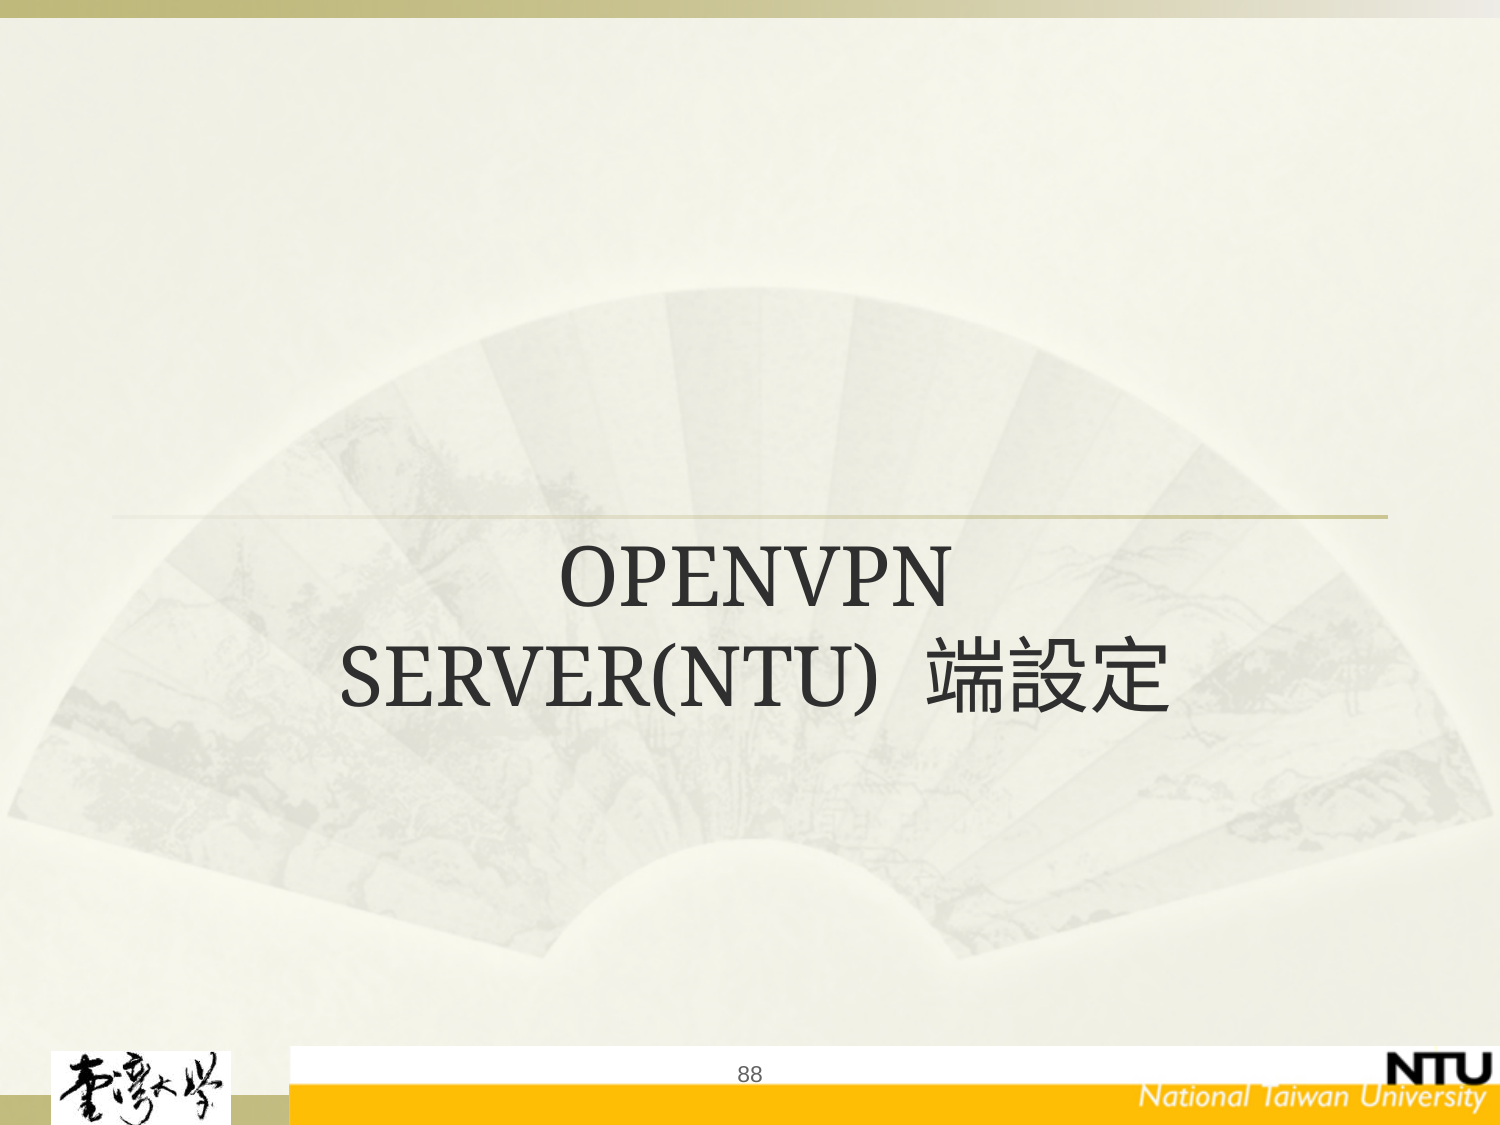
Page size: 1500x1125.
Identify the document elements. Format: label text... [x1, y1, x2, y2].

slide_number 88 [675, 1050, 825, 1097]
title OpenVPN Server(NTU) 端設定 [118, 515, 1394, 740]
picture [289, 1046, 1500, 1125]
picture [51, 1051, 231, 1125]
